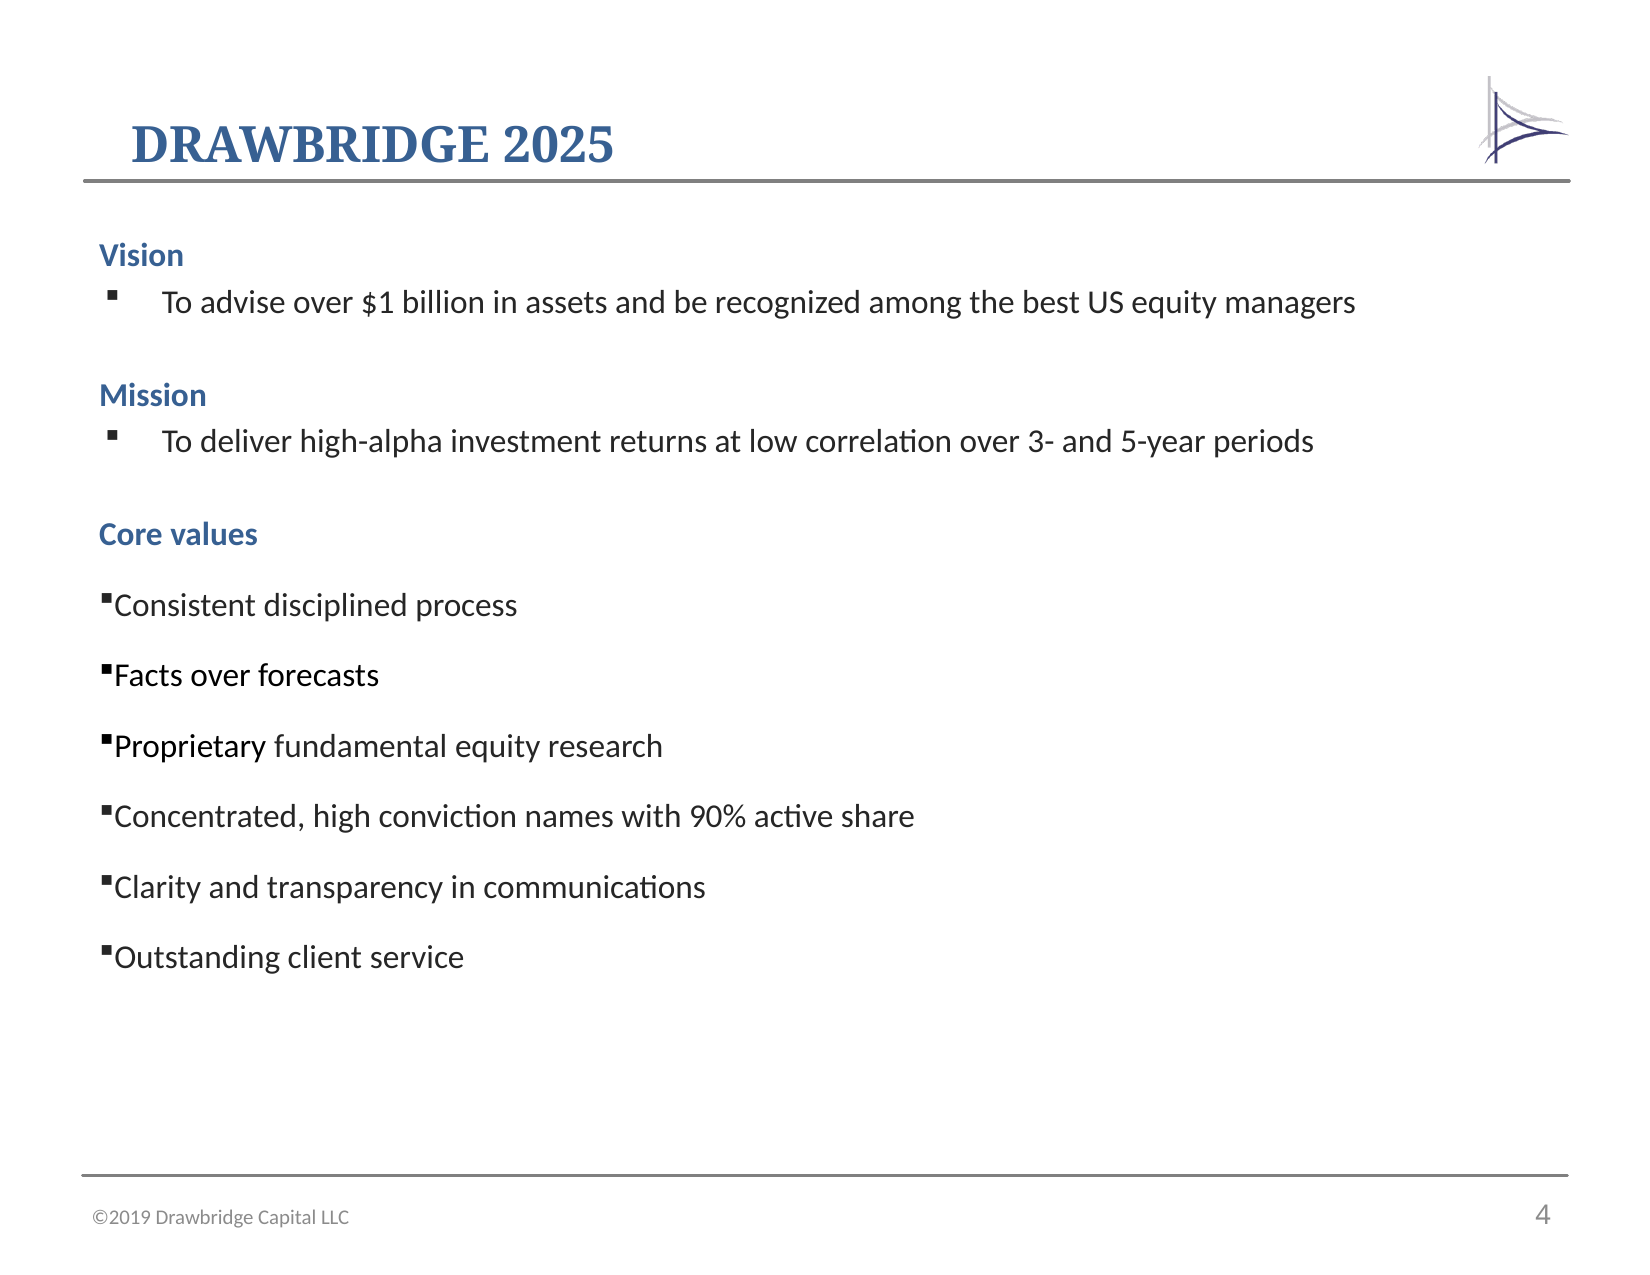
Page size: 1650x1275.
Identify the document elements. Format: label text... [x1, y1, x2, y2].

slide_number 3 [1182, 1181, 1568, 1250]
text_box Vision To advise over $1 billion in assets and be recognized among the best US equity managers Mission To deliver high-alpha investment returns at low correlation over 3- and 5-year periods Core values Consistent disciplined process Facts over forecasts Proprietary fundamental equity research Concentrated, high conviction names with 90% active share Clarity and transparency in communications Outstanding client service [82, 225, 1538, 1150]
picture [1472, 76, 1577, 176]
text_box ©2019 Drawbridge Capital LLC [75, 1182, 460, 1250]
title Drawbridge 2025 [84, 83, 1469, 181]
